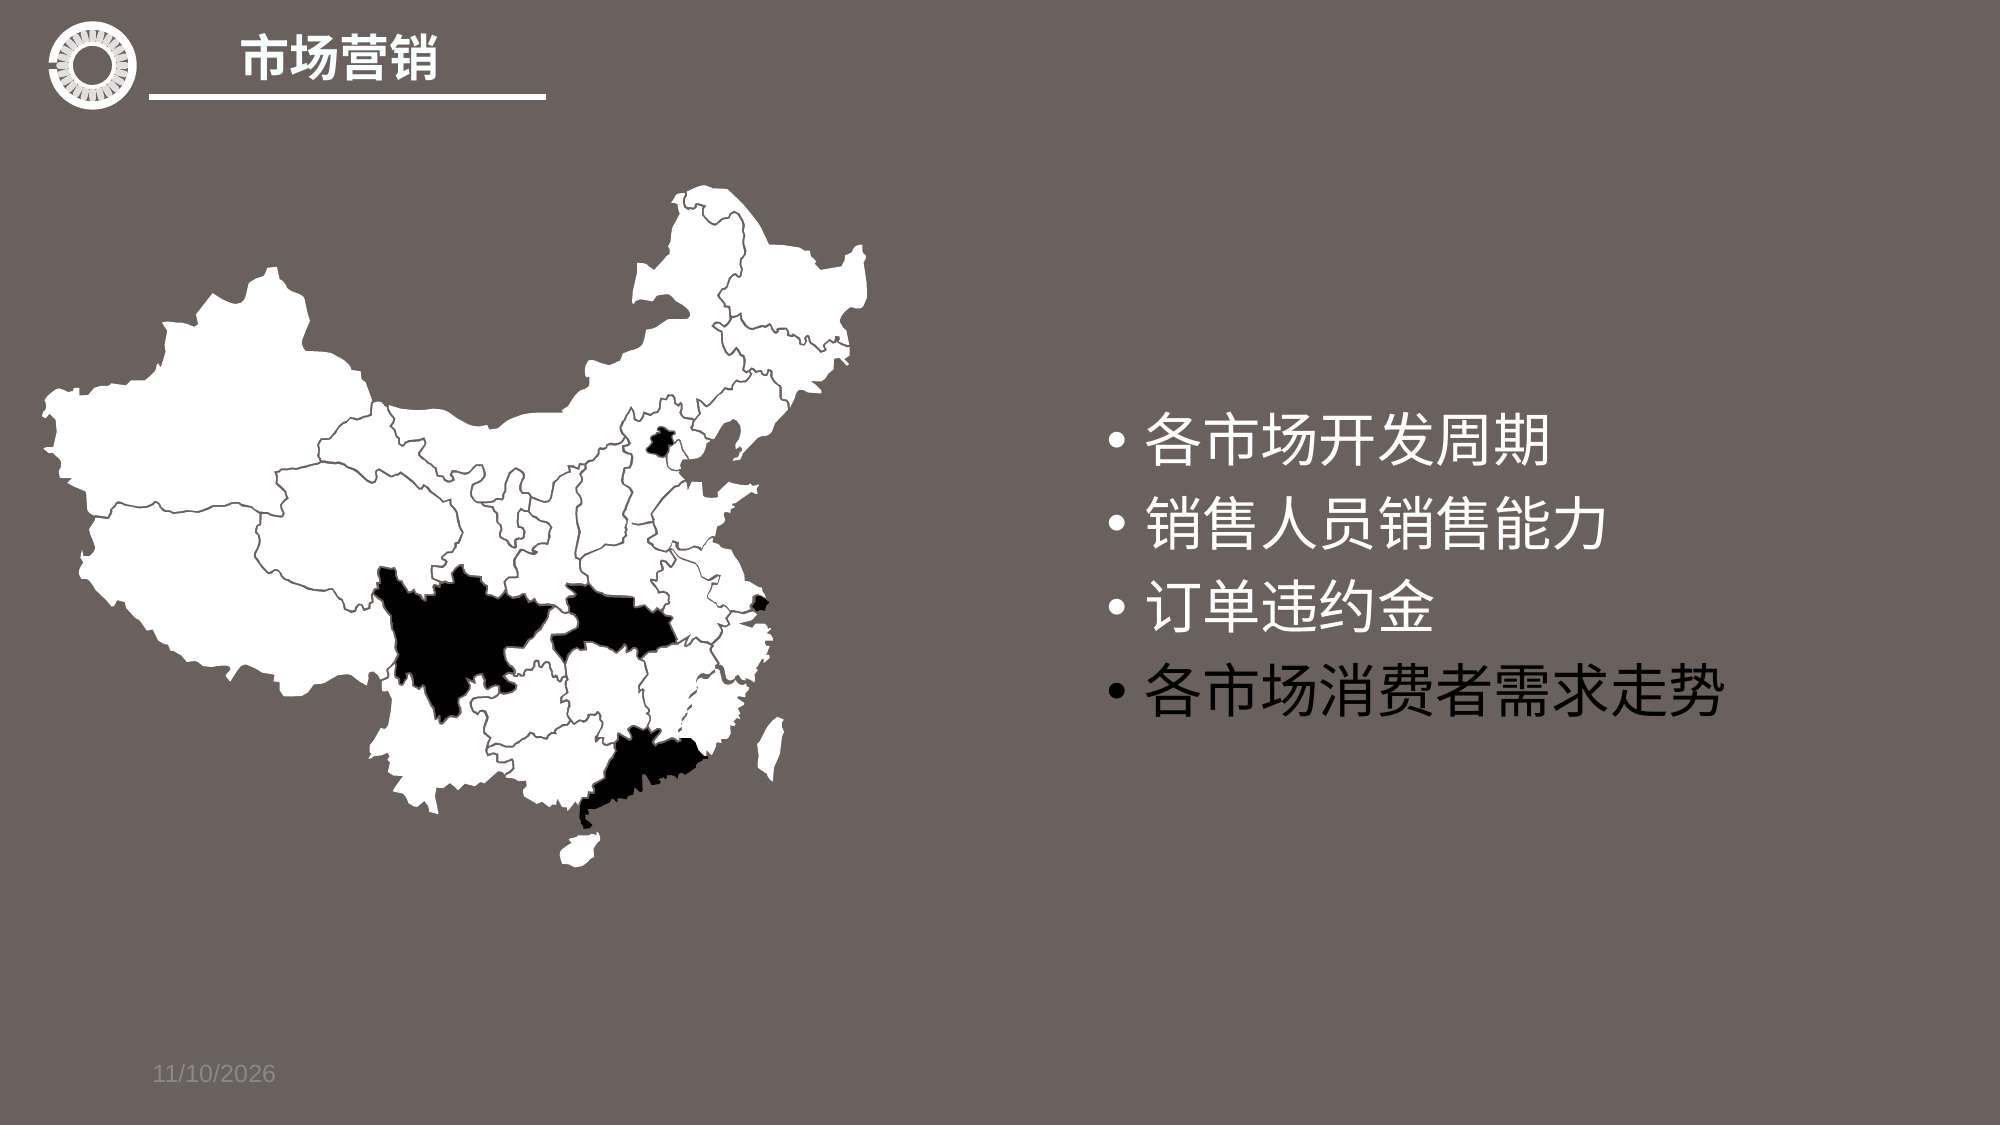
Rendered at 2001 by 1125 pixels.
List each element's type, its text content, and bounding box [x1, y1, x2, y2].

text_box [41, 185, 868, 868]
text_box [48, 21, 137, 110]
list 各市场开发周期 销售人员销售能力 订单违约金 各市场消费者需求走势 [1091, 403, 2000, 567]
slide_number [137, 1042, 588, 1103]
text_box 市场营销 [142, 31, 564, 89]
